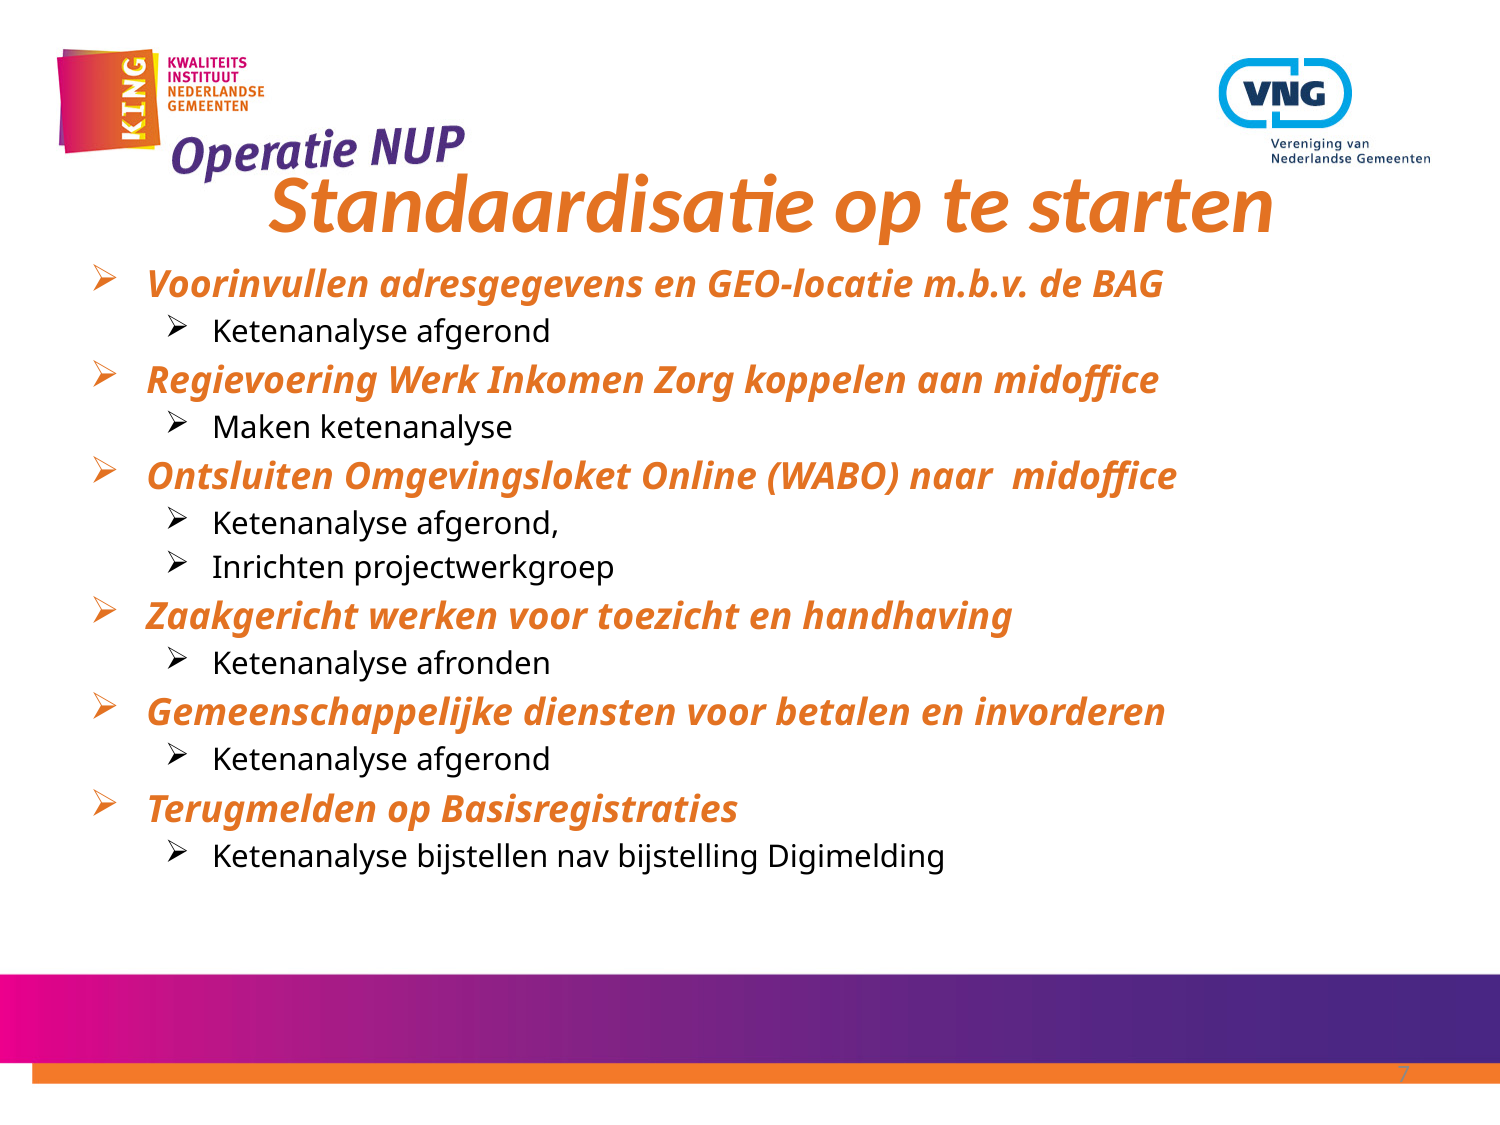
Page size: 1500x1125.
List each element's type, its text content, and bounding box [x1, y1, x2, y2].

picture [0, 0, 1500, 1125]
slide_number 7 [1074, 1042, 1425, 1103]
list Voorinvullen adresgegevens en GEO-locatie m.b.v. de BAG Ketenanalyse afgerond Regievoering Werk Inkomen Zorg koppelen aan midoffice Maken ketenanalyse Ontsluiten Omgevingsloket Online (WABO) naar midoffice Ketenanalyse afgerond, Inrichten projectwerkgroep Zaakgericht werken voor toezicht en handhaving Ketenanalyse afronden Gemeenschappelijke diensten voor betalen en invorderen Ketenanalyse afgerond Terugmelden op Basisregistraties Ketenanalyse bijstellen nav bijstelling Digimelding [75, 252, 1471, 832]
text_box Standaardisatie op te starten [211, 141, 1335, 272]
